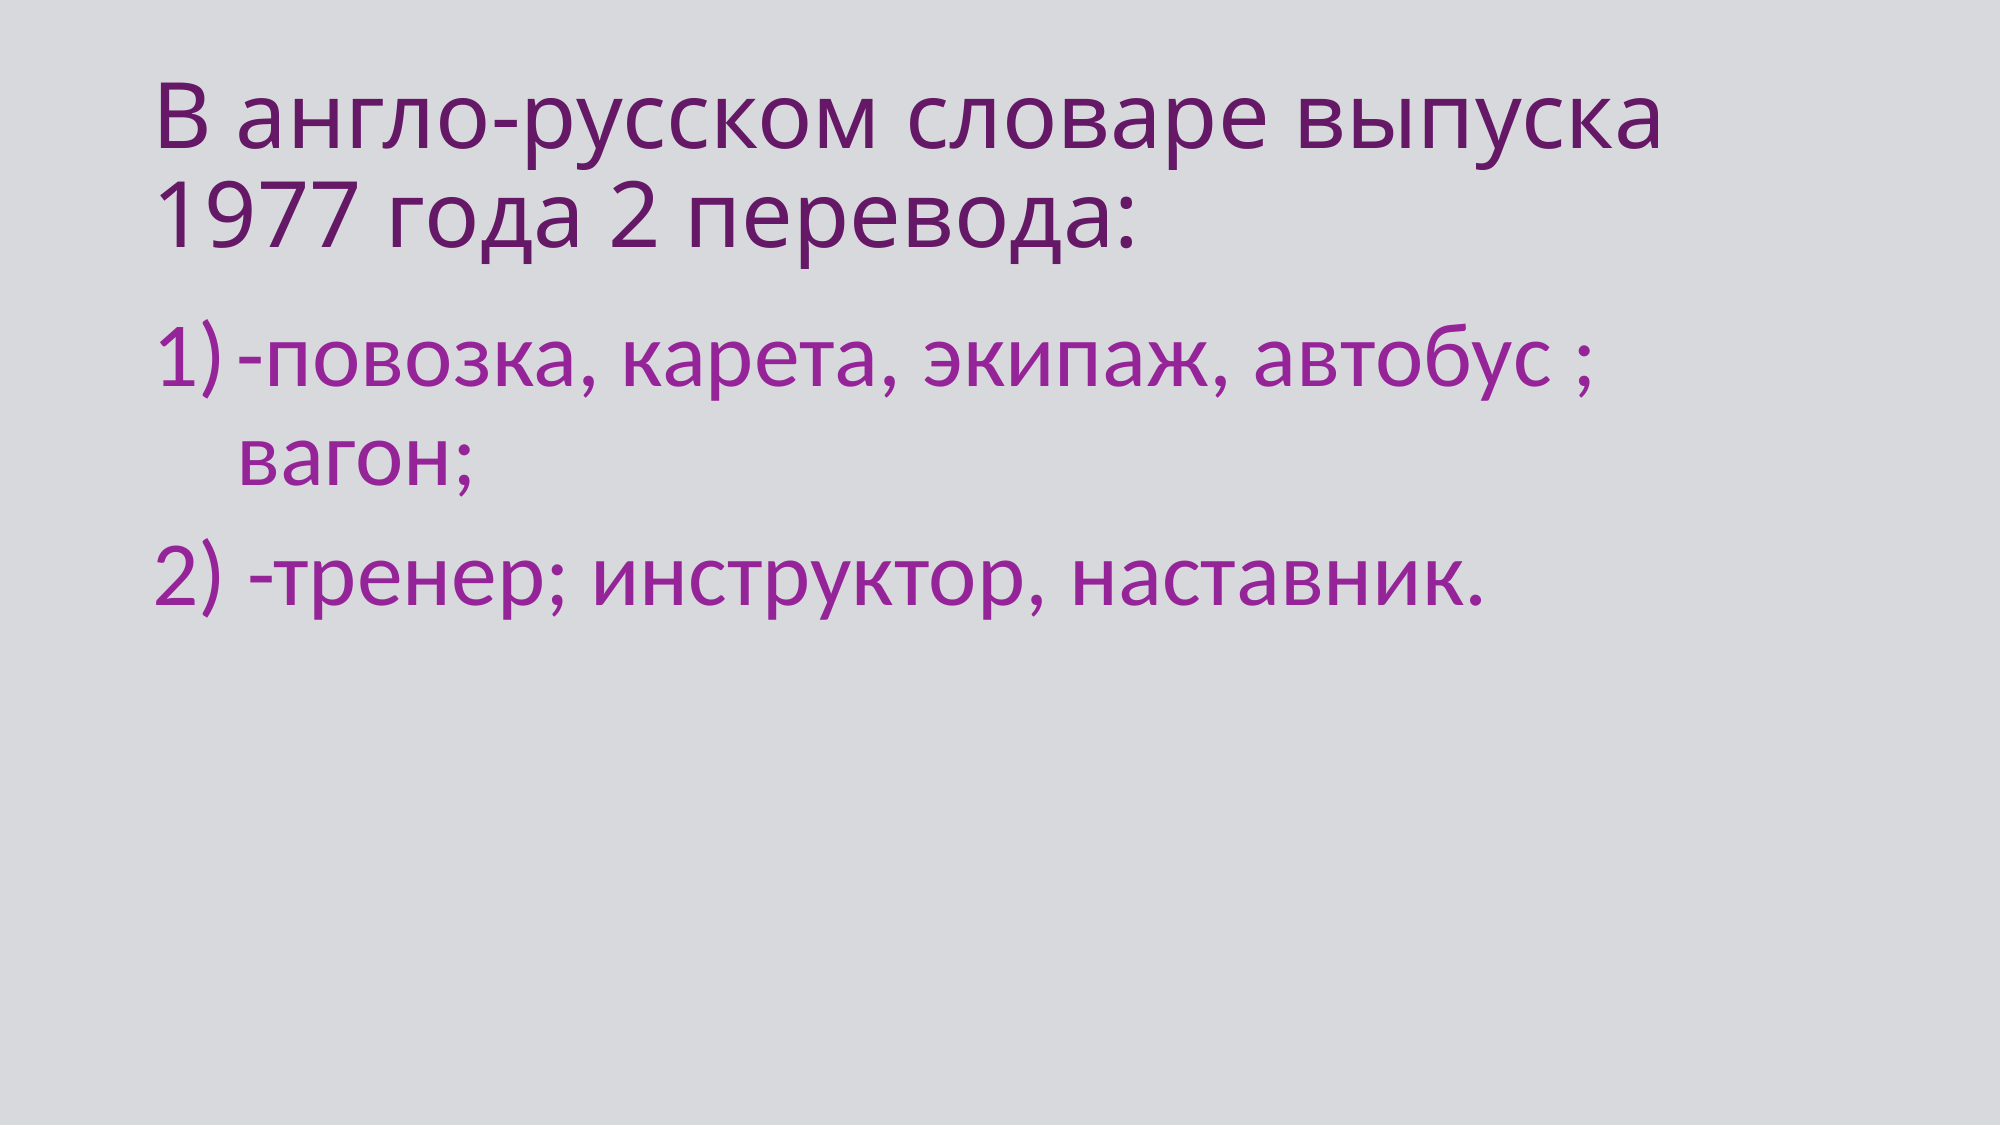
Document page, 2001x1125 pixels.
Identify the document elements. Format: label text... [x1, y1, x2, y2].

list -повозка, карета, экипаж, автобус ; вагон; 2) -тренер; инструктор, наставник. [137, 299, 1863, 1014]
title В англо-русском словаре выпуска 1977 года 2 перевода: [137, 59, 1863, 278]
